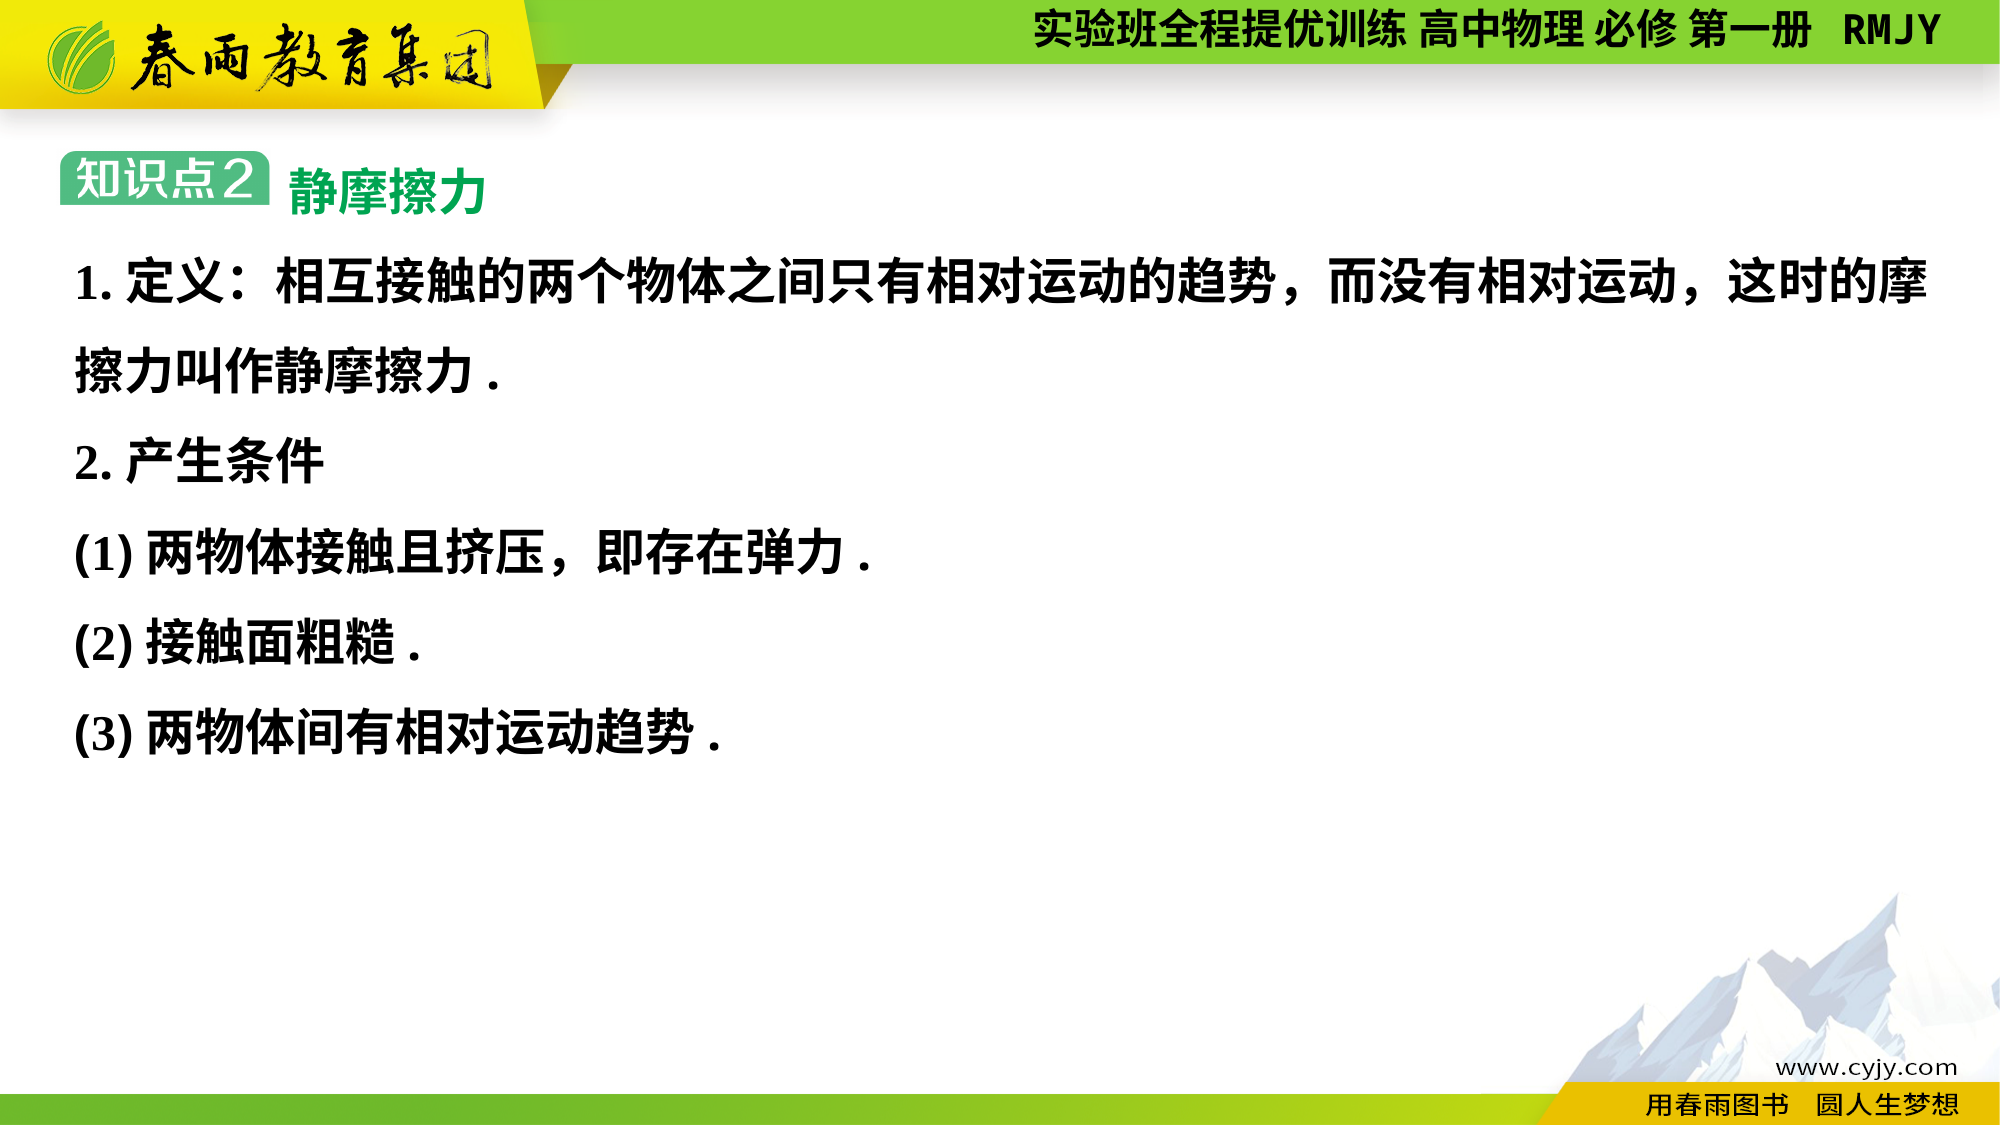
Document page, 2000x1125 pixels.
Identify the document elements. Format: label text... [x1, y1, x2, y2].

list 静摩擦力 1.定义：相互接触的两个物体之间只有相对运动的趋势，而没有相对运动，这时的摩擦力叫作静摩擦力. 2.产生条件 (1)两物体接触且挤压，即存在弹力. (2)接触面粗糙. (3)两物体间有相对运动趋势. [59, 122, 1944, 774]
picture [0, 0, 2000, 1125]
